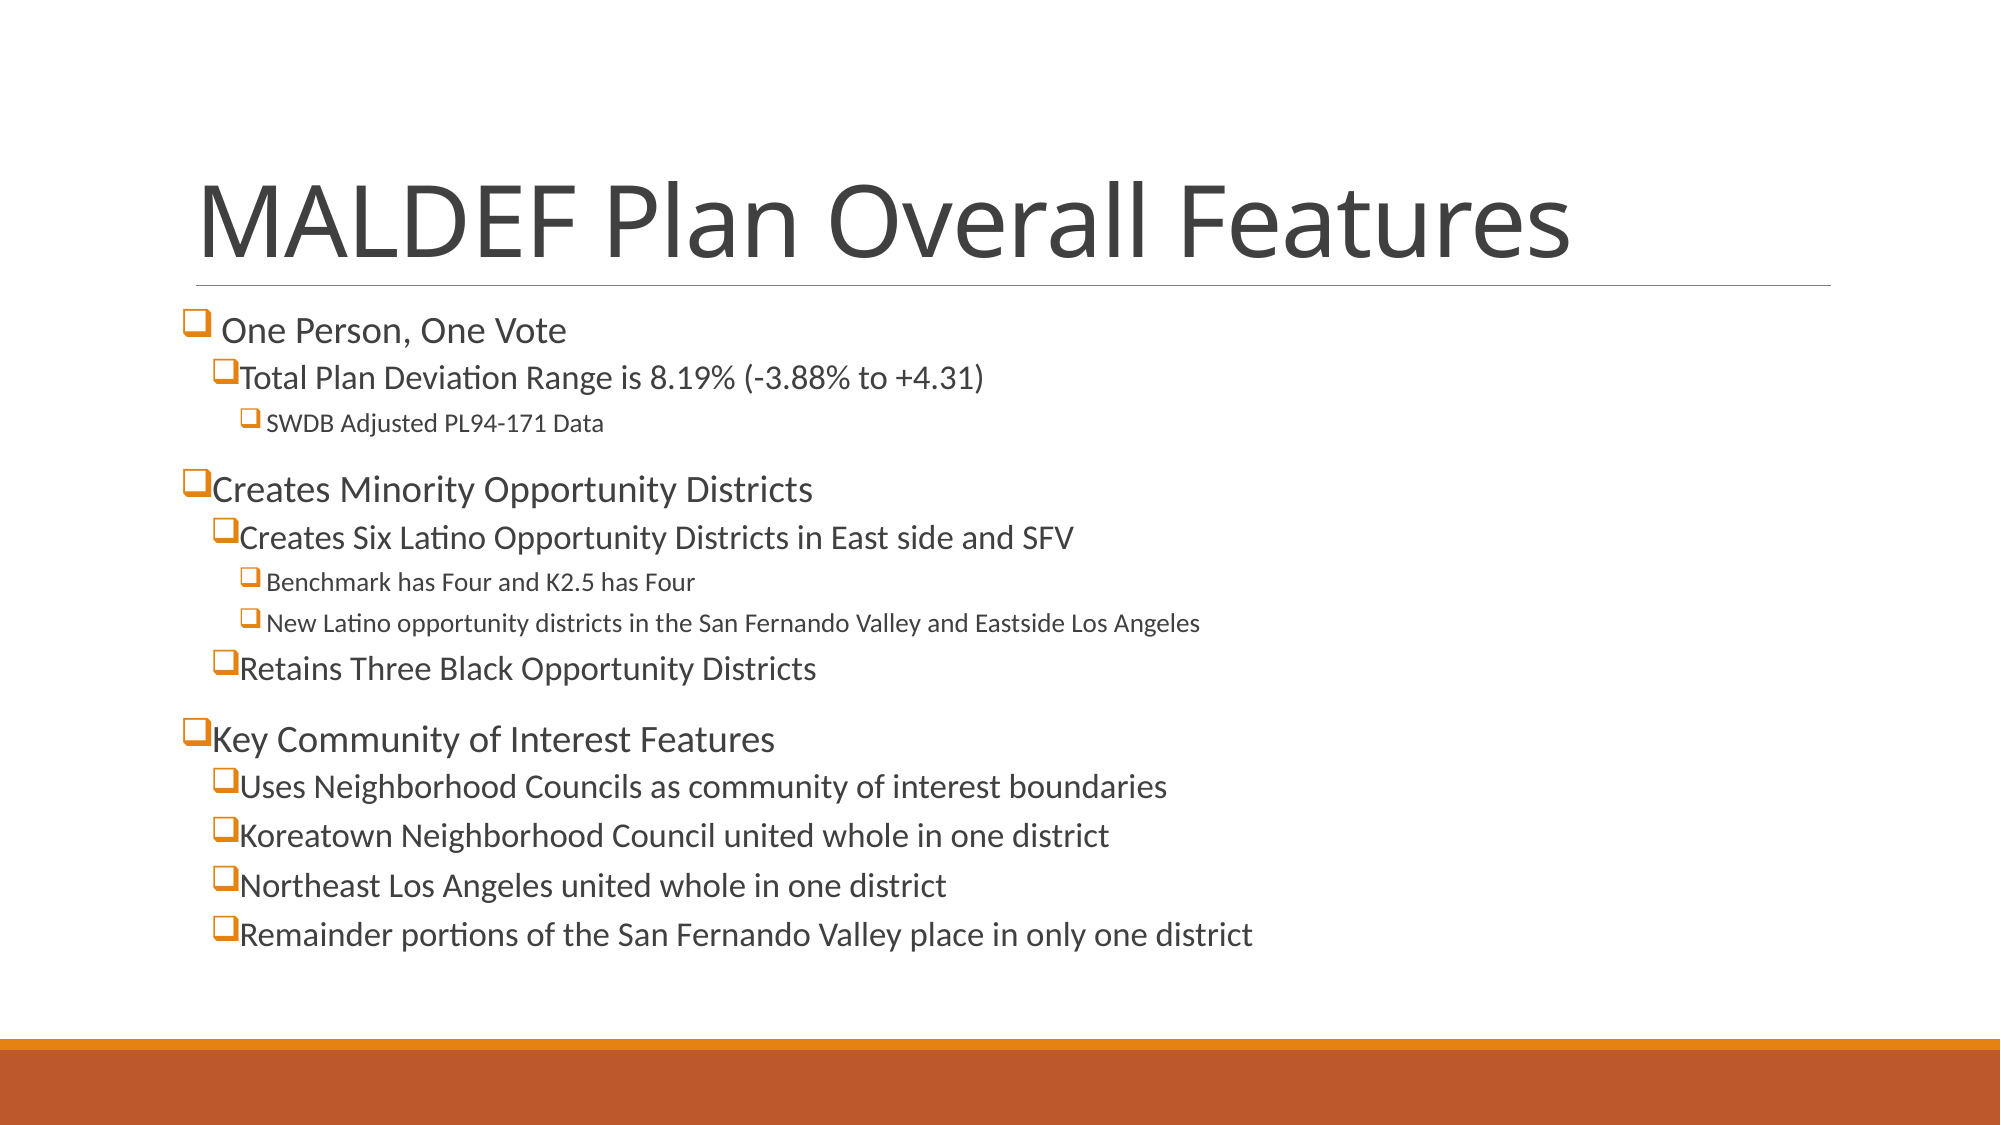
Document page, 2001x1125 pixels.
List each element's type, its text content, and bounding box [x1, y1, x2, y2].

title MALDEF Plan Overall Features [180, 47, 1830, 285]
list One Person, One Vote Total Plan Deviation Range is 8.19% (-3.88% to +4.31) SWDB Adjusted PL94-171 Data Creates Minority Opportunity Districts Creates Six Latino Opportunity Districts in East side and SFV Benchmark has Four and K2.5 has Four New Latino opportunity districts in the San Fernando Valley and Eastside Los Angeles Retains Three Black Opportunity Districts Key Community of Interest Features Uses Neighborhood Councils as community of interest boundaries Koreatown Neighborhood Council united whole in one district Northeast Los Angeles united whole in one district Remainder portions of the San Fernando Valley place in only one district [180, 302, 1830, 963]
